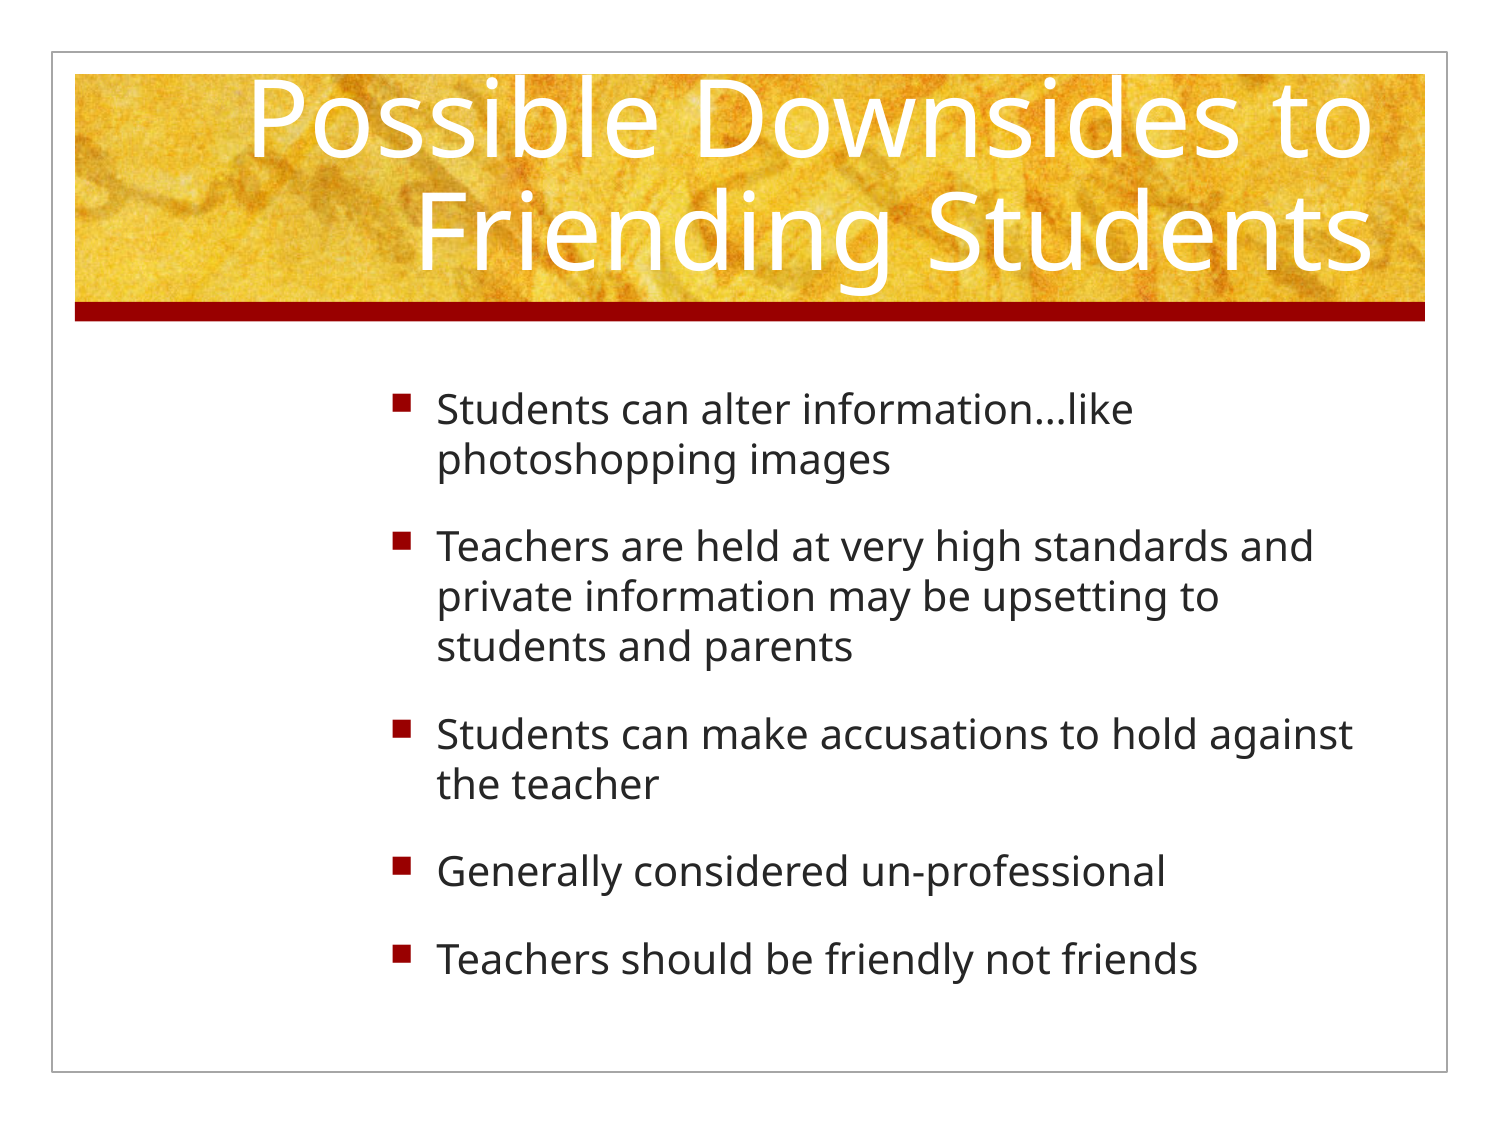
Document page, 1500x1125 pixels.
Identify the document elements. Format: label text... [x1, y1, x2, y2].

title Possible Downsides to Friending Students [108, 74, 1392, 292]
list Students can alter information…like photoshopping images Teachers are held at very high standards and private information may be upsetting to students and parents Students can make accusations to hold against the teacher Generally considered un-professional Teachers should be friendly not friends [375, 375, 1392, 1005]
picture [75, 74, 1425, 301]
